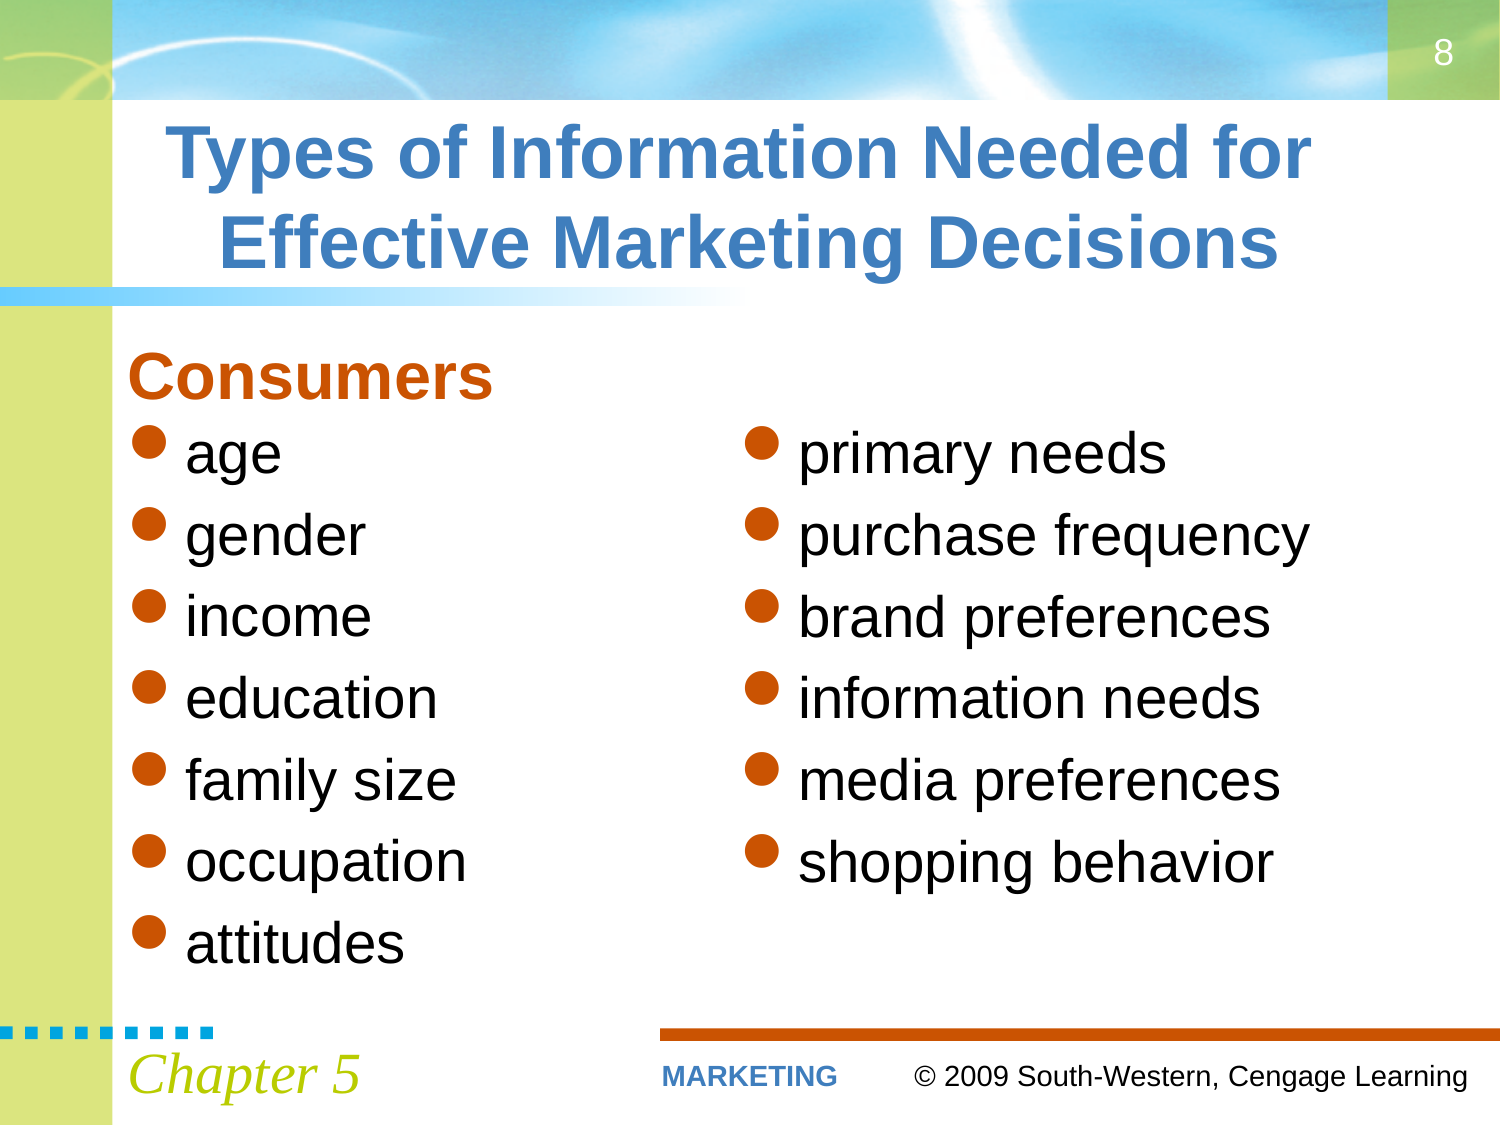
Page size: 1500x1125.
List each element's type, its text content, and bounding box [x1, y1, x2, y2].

list primary needs purchase frequency brand preferences information needs media preferences shopping behavior [738, 407, 1426, 913]
text_box age gender income education family size occupation attitudes [112, 407, 738, 1000]
slide_number 8 [1387, 0, 1500, 101]
title Types of Information Needed for Effective Marketing Decisions [112, 99, 1388, 288]
list Consumers [112, 913, 1388, 1001]
list Consumers [112, 324, 1388, 407]
footer Chapter 5 [112, 1012, 638, 1113]
